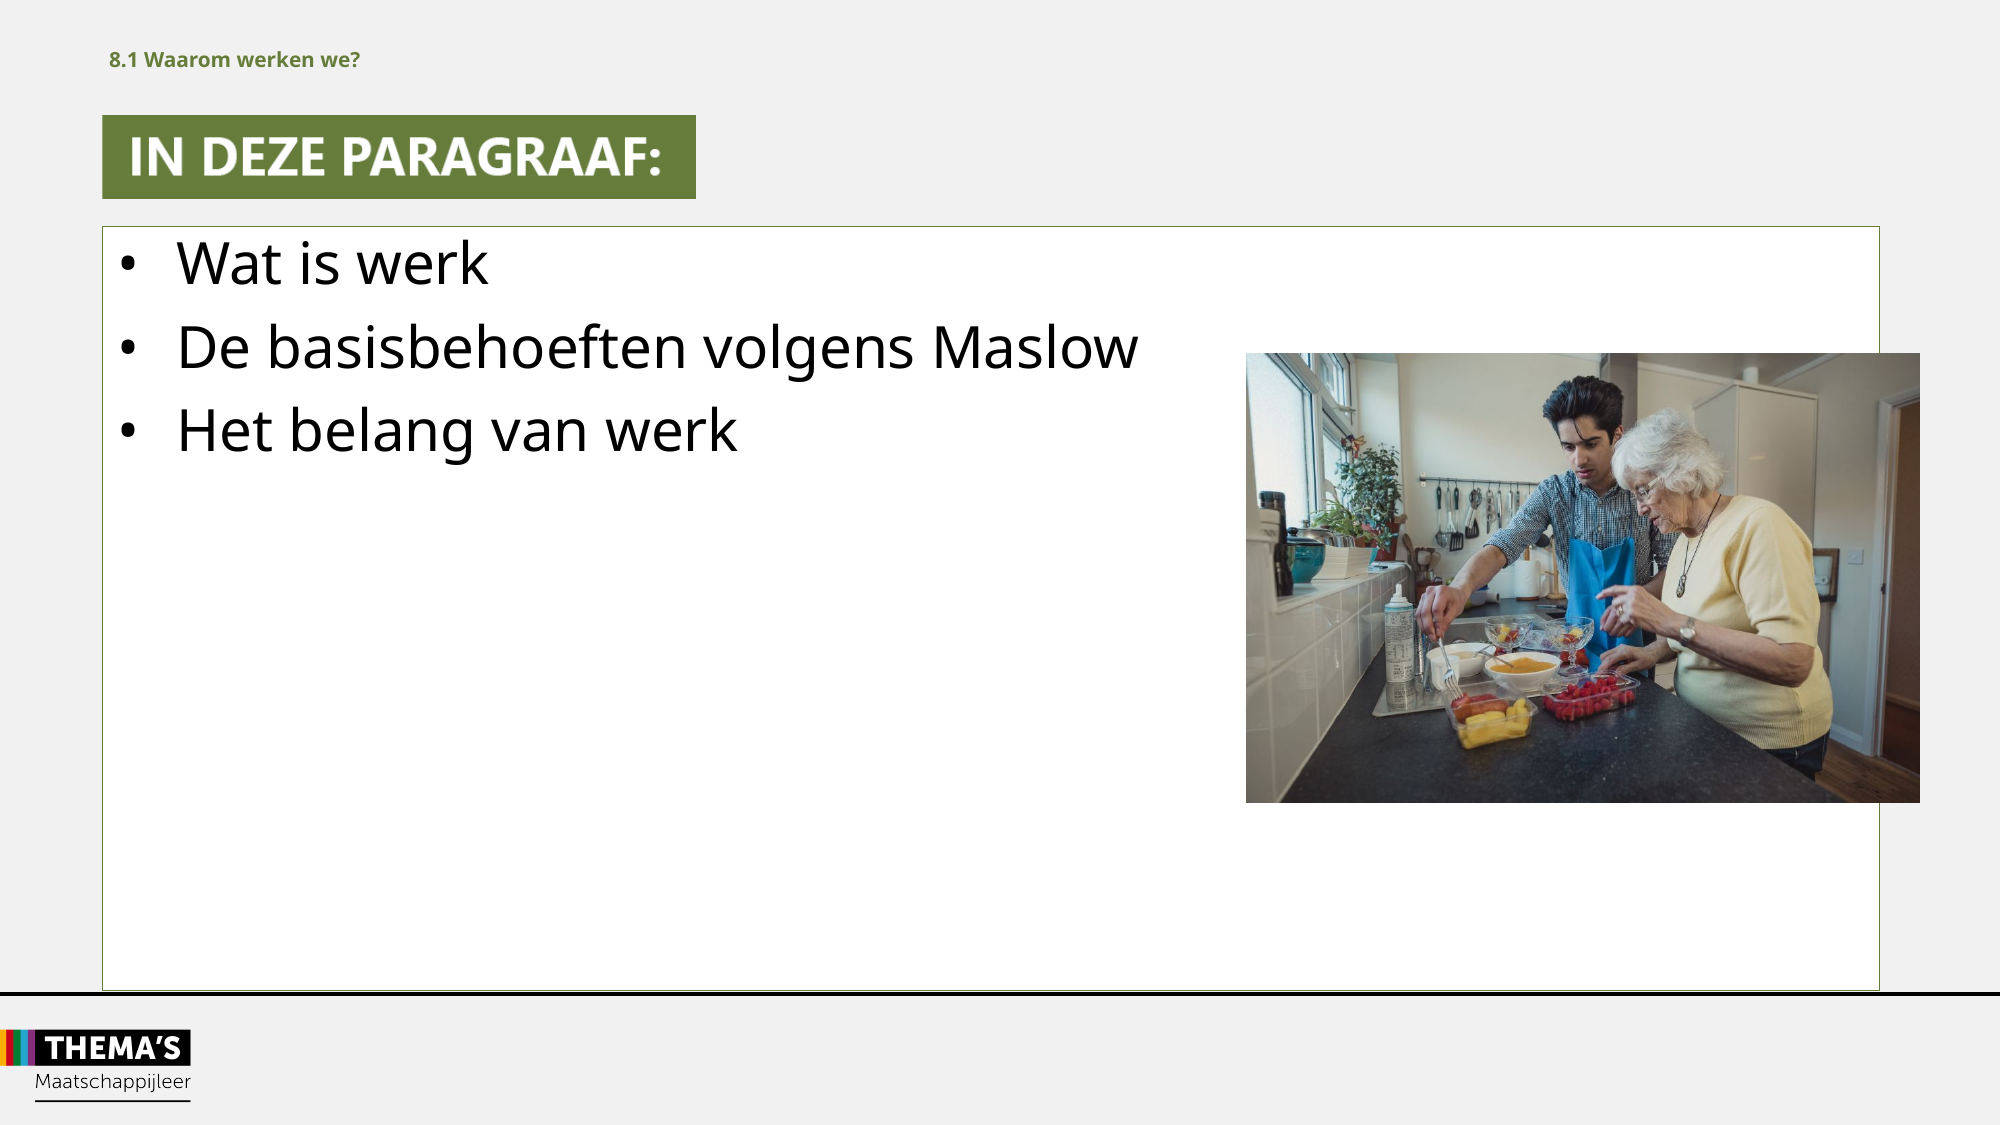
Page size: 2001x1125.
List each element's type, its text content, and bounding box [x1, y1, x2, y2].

list • Wat is werk • De basisbehoeften volgens Maslow • Het belang van werk [102, 226, 1880, 991]
picture [1246, 353, 1920, 803]
picture [0, 993, 203, 1125]
list 8.1 Waarom werken we? [94, 33, 941, 88]
